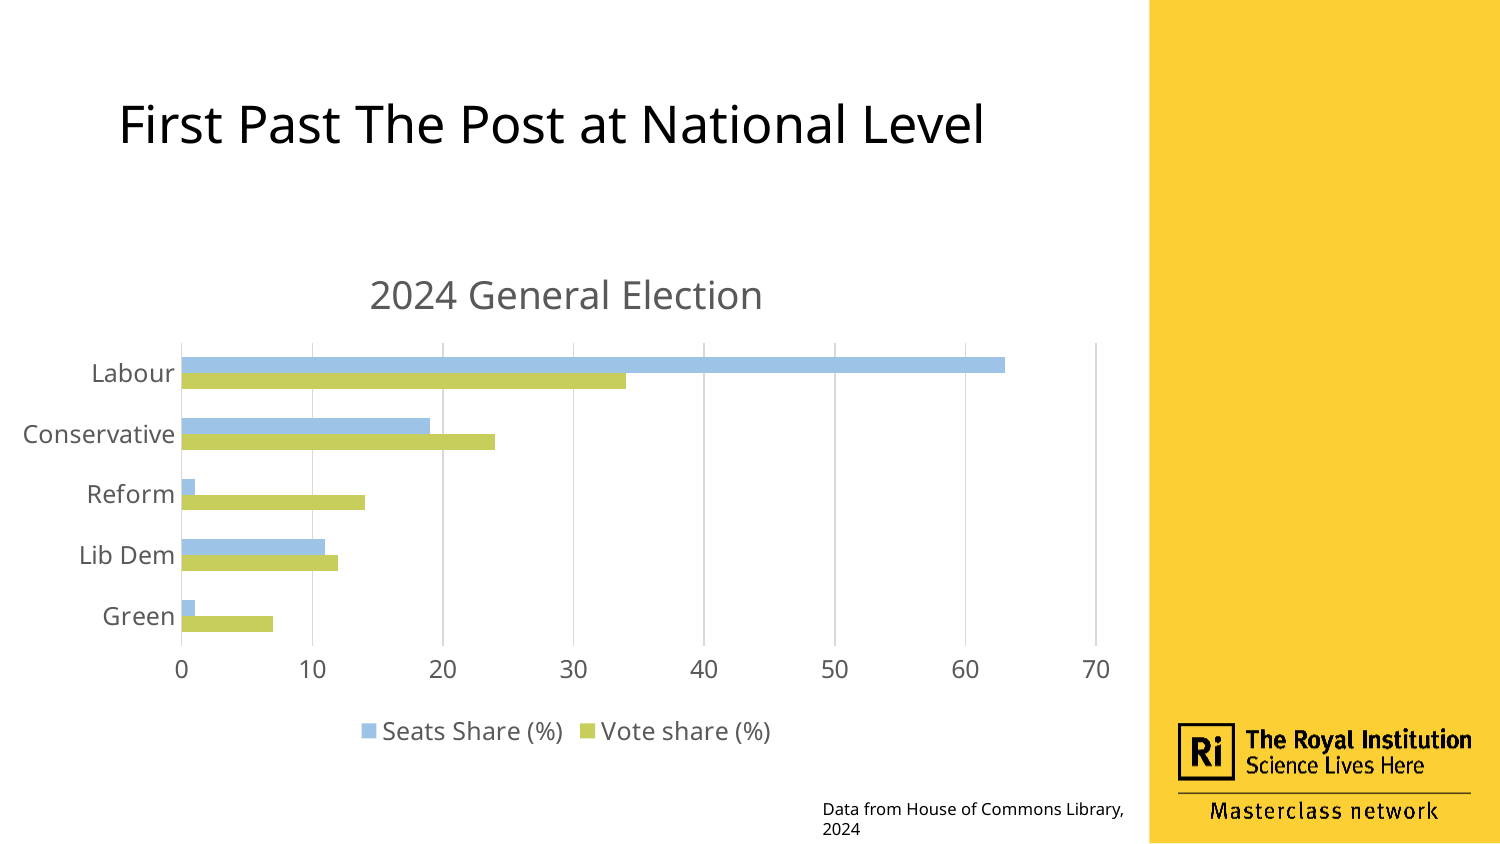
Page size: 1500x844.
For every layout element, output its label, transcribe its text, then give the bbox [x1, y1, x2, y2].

chart [0, 237, 1133, 754]
picture [1149, 702, 1500, 844]
text_box Data from House of Commons Library, 2024 [807, 791, 1152, 844]
title First Past The Post at National Level [103, 44, 1397, 208]
